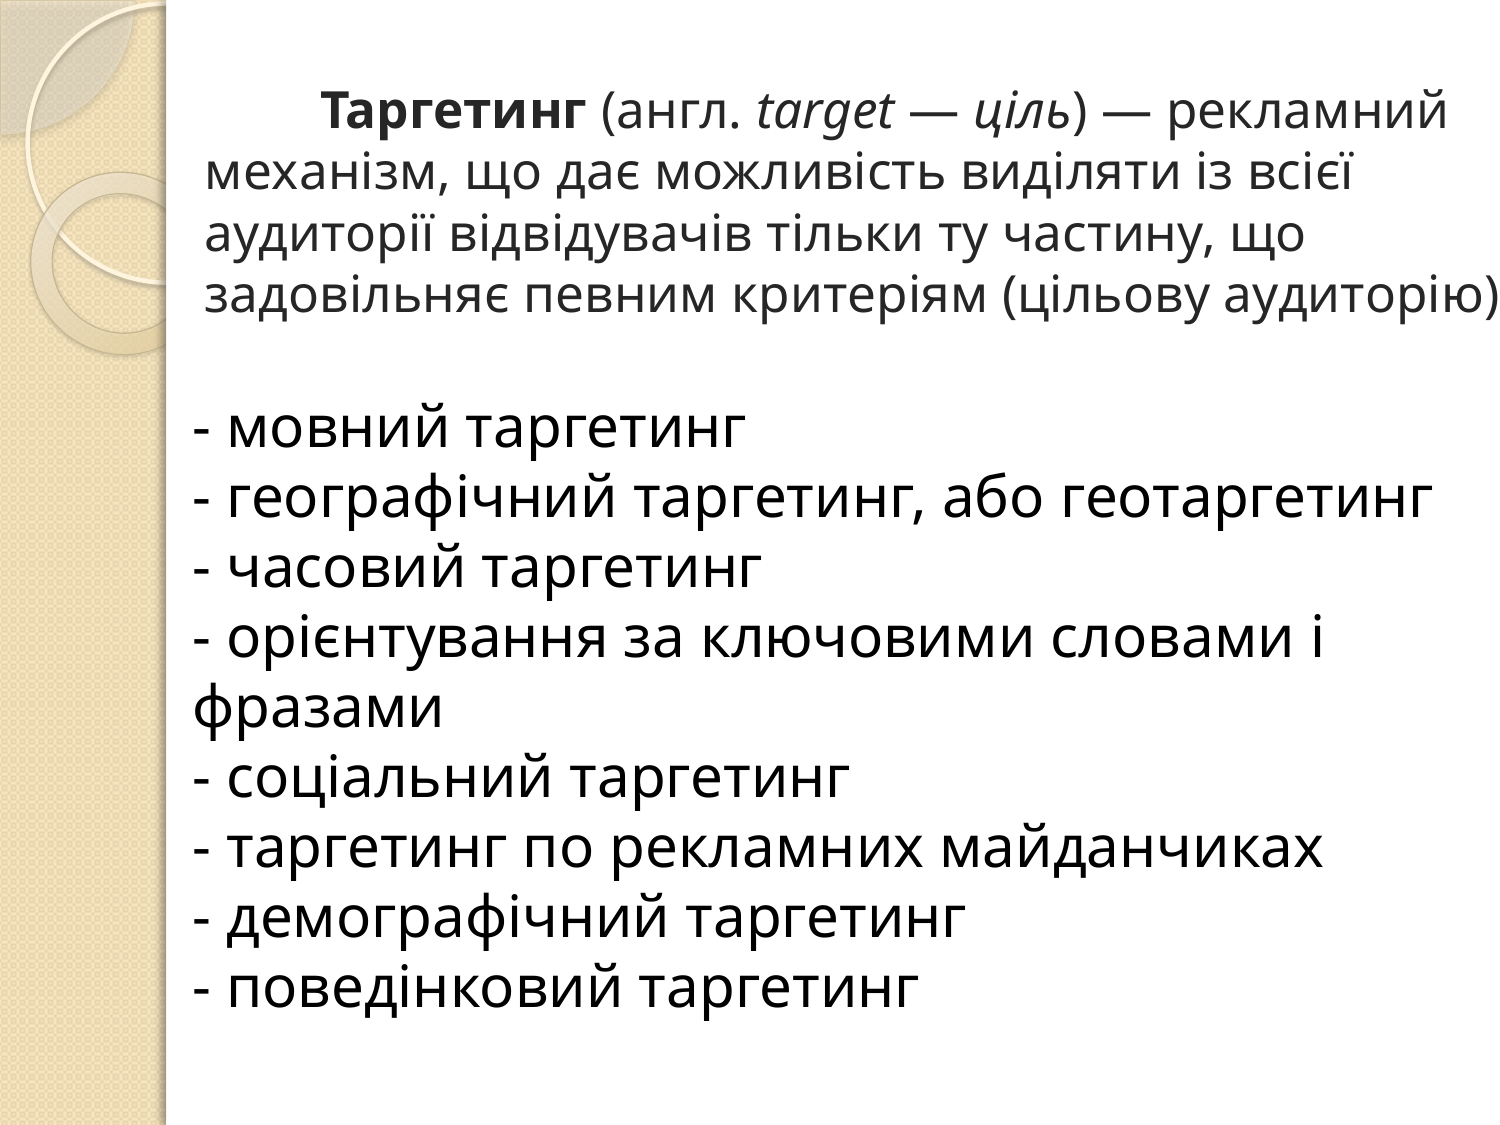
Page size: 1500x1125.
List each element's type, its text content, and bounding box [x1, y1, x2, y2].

text_box - мовний таргетинг - географічний таргетинг, або геотаргетинг - часовий таргетинг - орієнтування за ключовими словами і фразами - соціальний таргетинг - таргетинг по рекламних майданчиках - демографічний таргетинг - поведінковий таргетинг [177, 381, 1500, 1072]
list Таргетинг (англ. target — ціль) — рекламний механізм, що дає можливість виділяти із всієї аудиторії відвідувачів тільки ту частину, що задовільняє певним критеріям (цільову аудиторію). [189, 69, 1500, 345]
